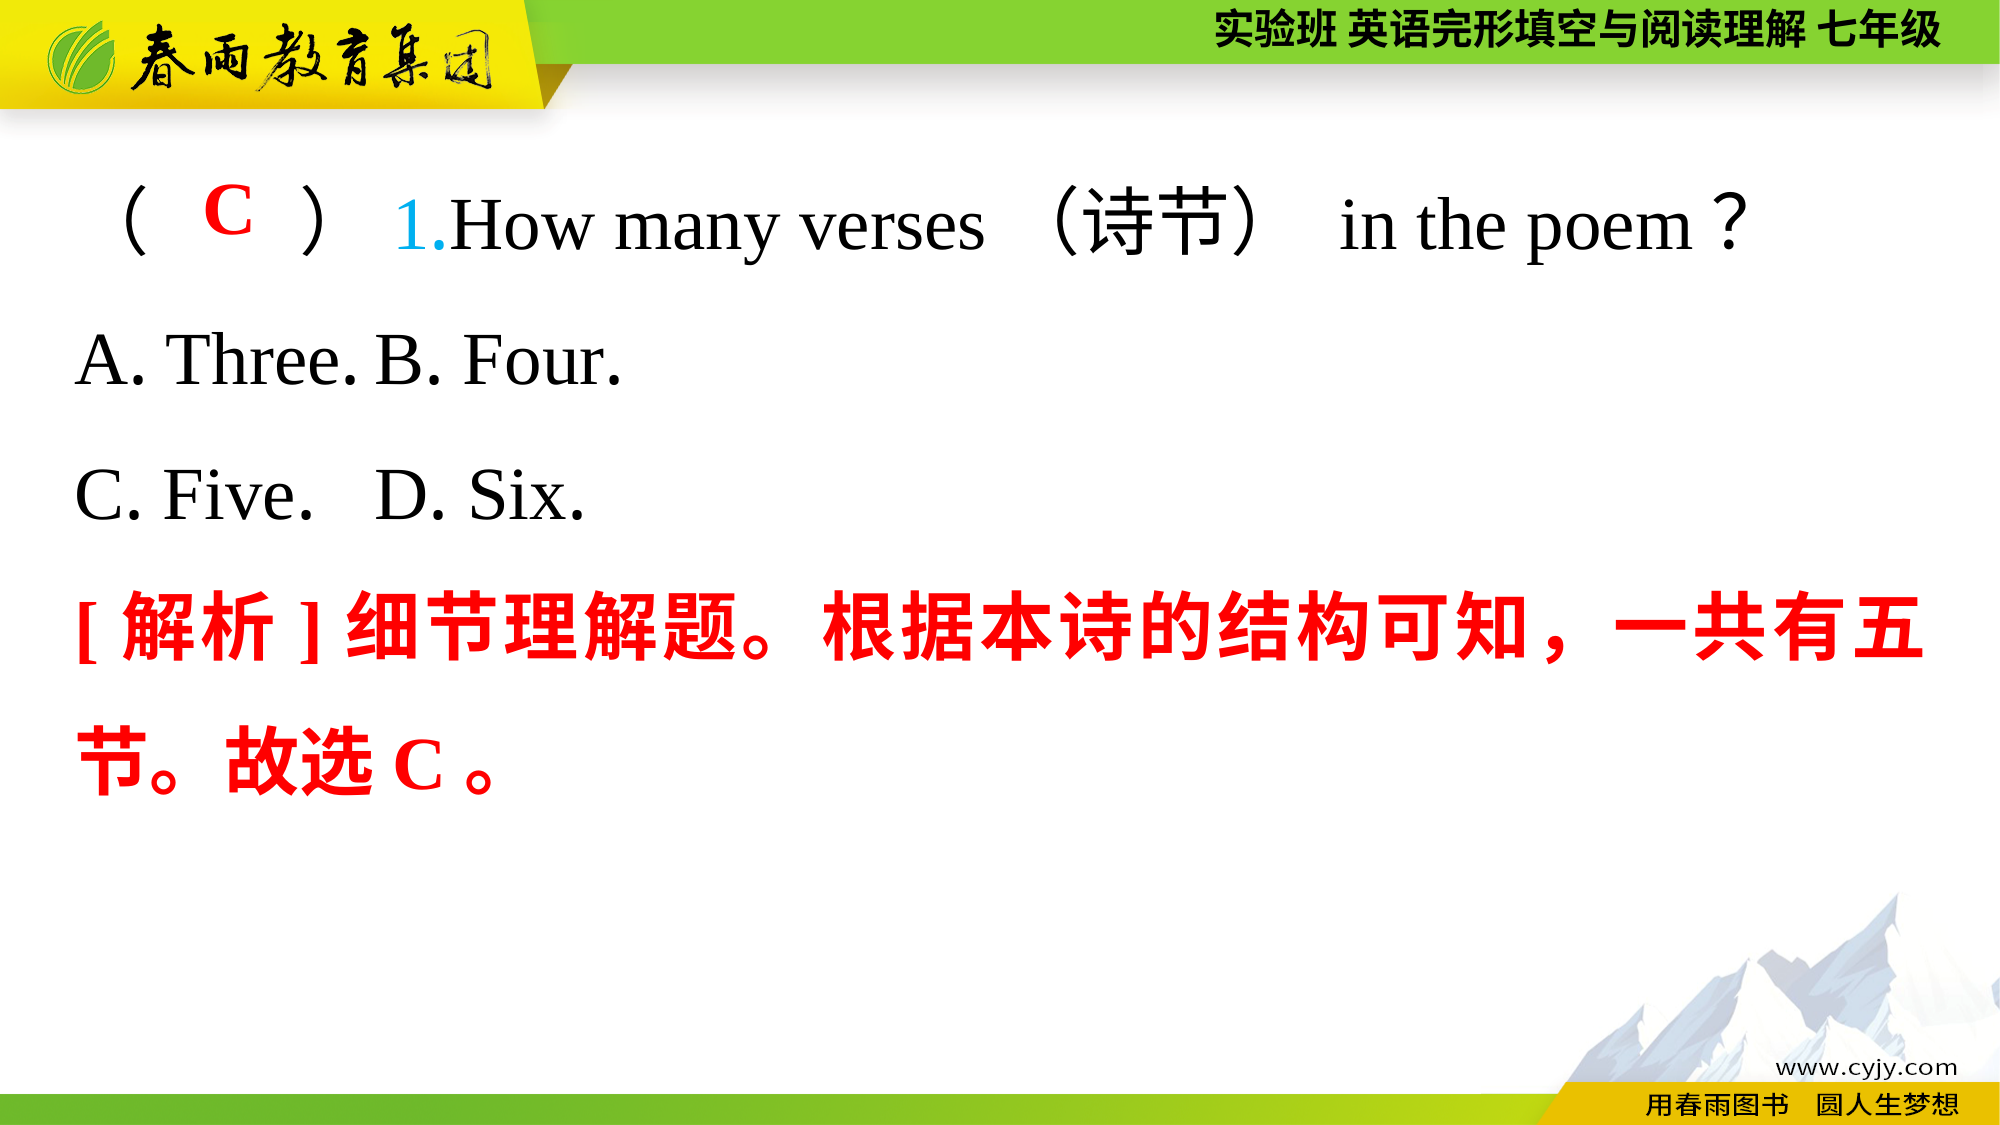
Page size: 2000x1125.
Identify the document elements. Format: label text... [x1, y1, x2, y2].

text_box [解析]细节理解题。根据本诗的结构可知，一共有五节。故选C。 [59, 527, 1944, 812]
picture [0, 0, 2000, 1125]
list （ ）1.How many verses（诗节） in the poem？ A. Three. B. Four. C. Five. D. Six. [59, 122, 1944, 527]
text_box C [187, 152, 272, 258]
